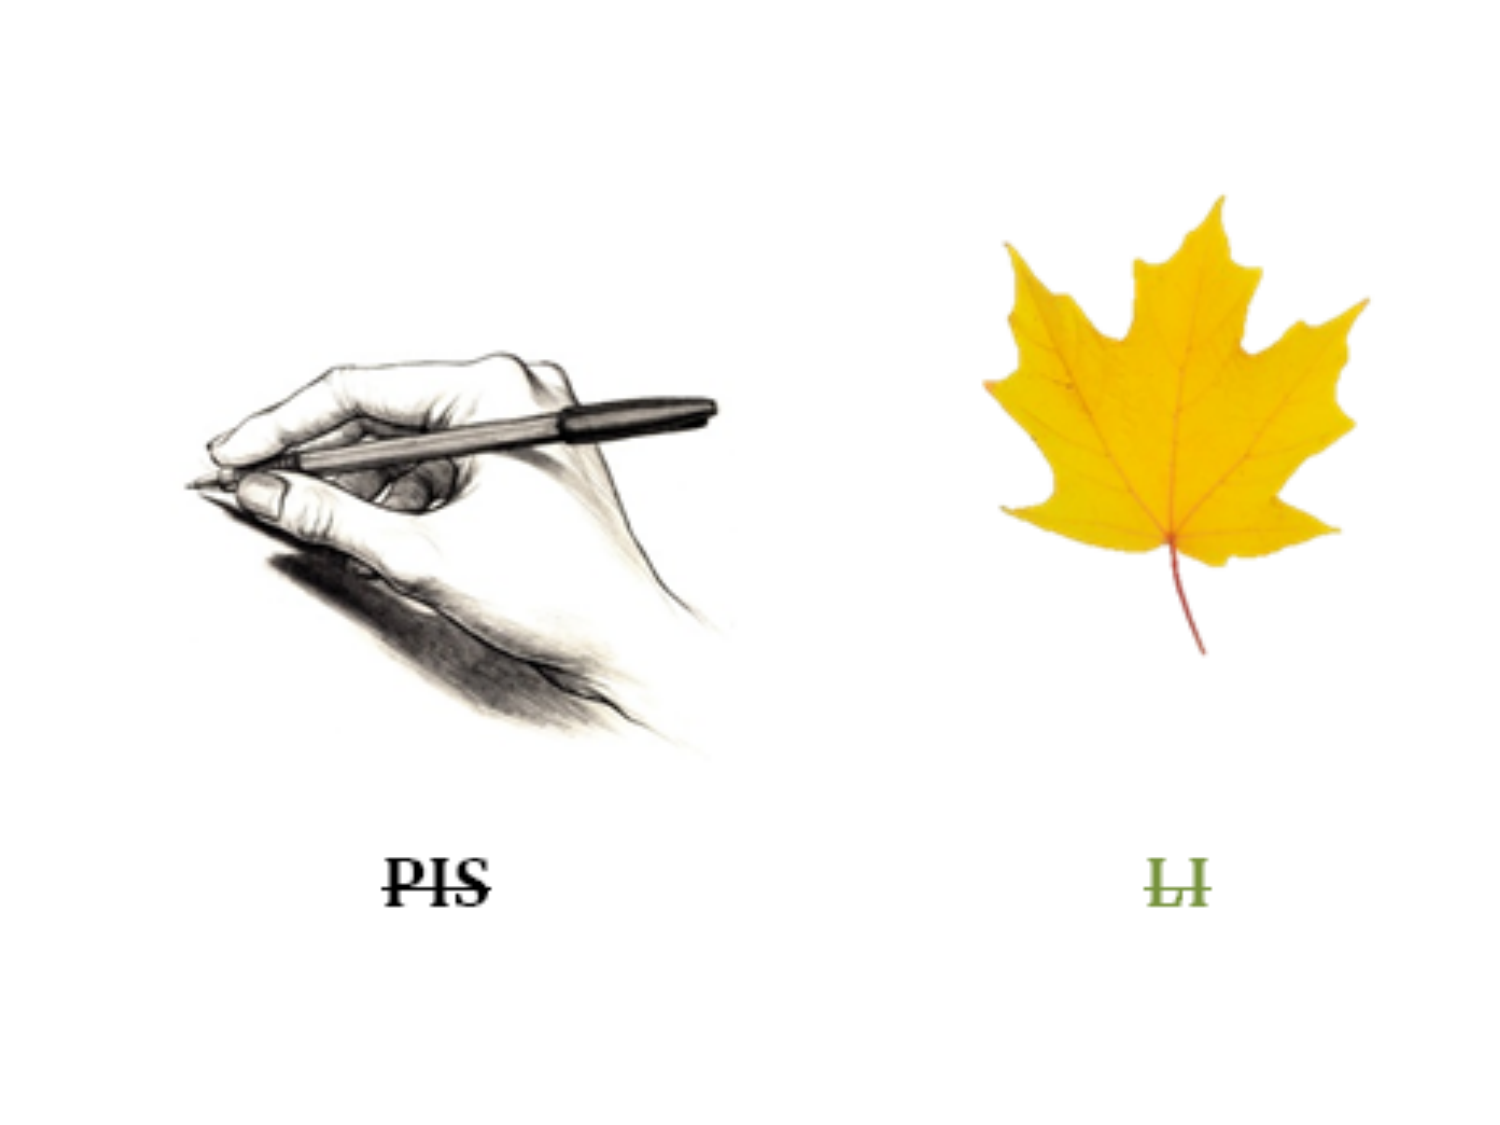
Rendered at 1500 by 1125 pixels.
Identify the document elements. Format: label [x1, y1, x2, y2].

picture [137, 135, 1400, 953]
